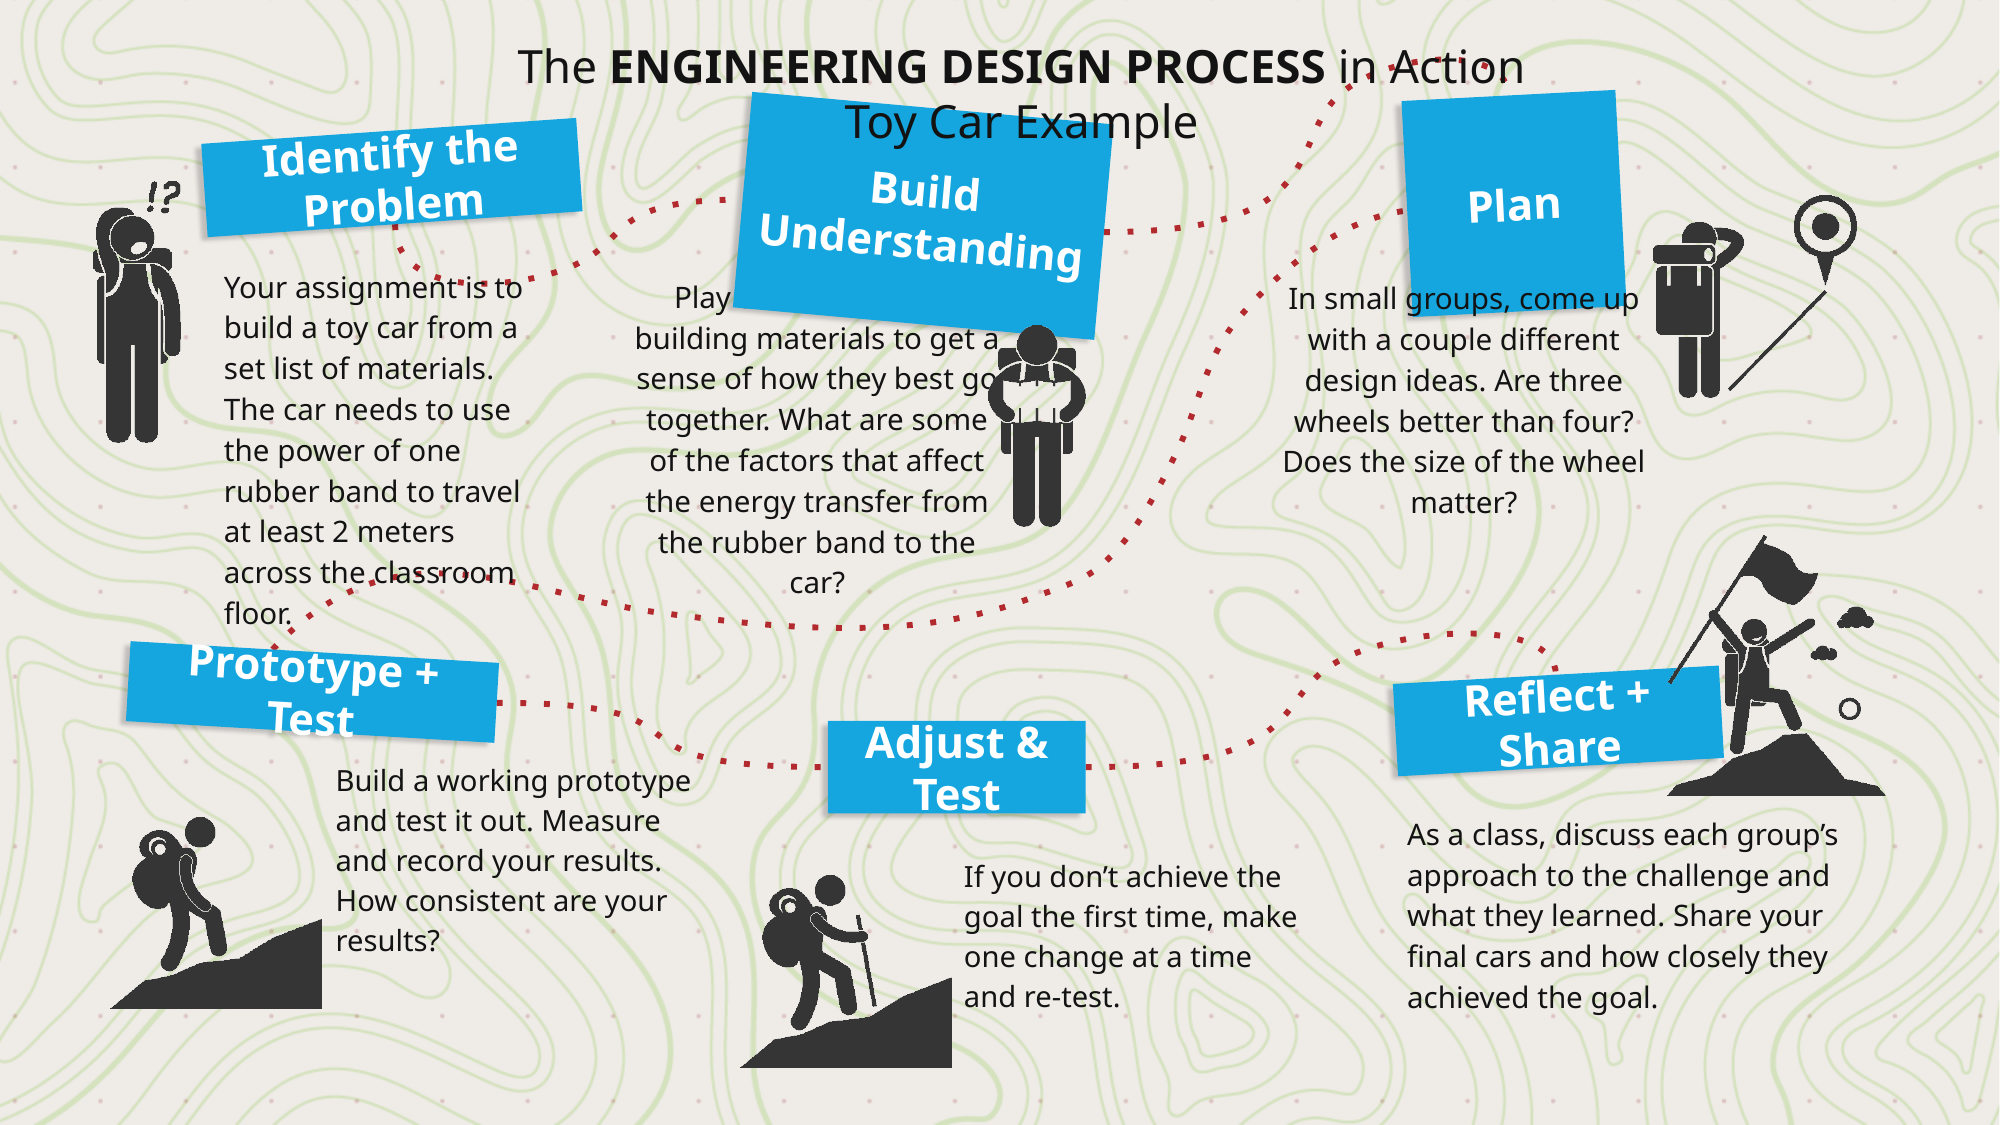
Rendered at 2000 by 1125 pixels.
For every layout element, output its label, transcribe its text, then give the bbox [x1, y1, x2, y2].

text_box [1014, 274, 1260, 605]
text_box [1085, 674, 1557, 768]
text_box [629, 608, 1002, 628]
subtitle As a class, discuss each group’s approach to the challenge and what they learned. Share your final cars and how closely they achieved the goal. [1392, 796, 1886, 1045]
text_box [1296, 241, 1345, 260]
title Reflect + Share [1557, 668, 1661, 768]
title Prototype + Test [125, 641, 500, 742]
title Adjust & Test [827, 720, 1086, 814]
text_box The ENGINEERING DESIGN PROCESS in Action Toy Car Example [496, 22, 1547, 125]
subtitle Your assignment is to build a toy car from a set list of materials. The car needs to use the power of one rubber band to travel at least 2 meters across the classroom floor. [209, 248, 558, 556]
title Build Understanding [732, 125, 1114, 340]
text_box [1103, 162, 1513, 233]
text_box [273, 525, 620, 651]
title Identify the Problem [201, 123, 551, 238]
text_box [556, 38, 582, 386]
subtitle Build a working prototype and test it out. Measure and record your results. How consistent are your results? [321, 742, 729, 1029]
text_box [496, 702, 829, 768]
subtitle Play around with the building materials to get a sense of how they best go together. What are some of the factors that affect the energy transfer from the rubber band to the car? [620, 259, 1014, 608]
subtitle In small groups, come up with a couple different design ideas. Are three wheels better than four? Does the size of the wheel matter? [1260, 260, 1668, 568]
subtitle If you don’t achieve the goal the first time, make one change at a time and re-test. [949, 838, 1323, 1068]
picture [0, 0, 2000, 1125]
title Plan [1402, 89, 1625, 260]
